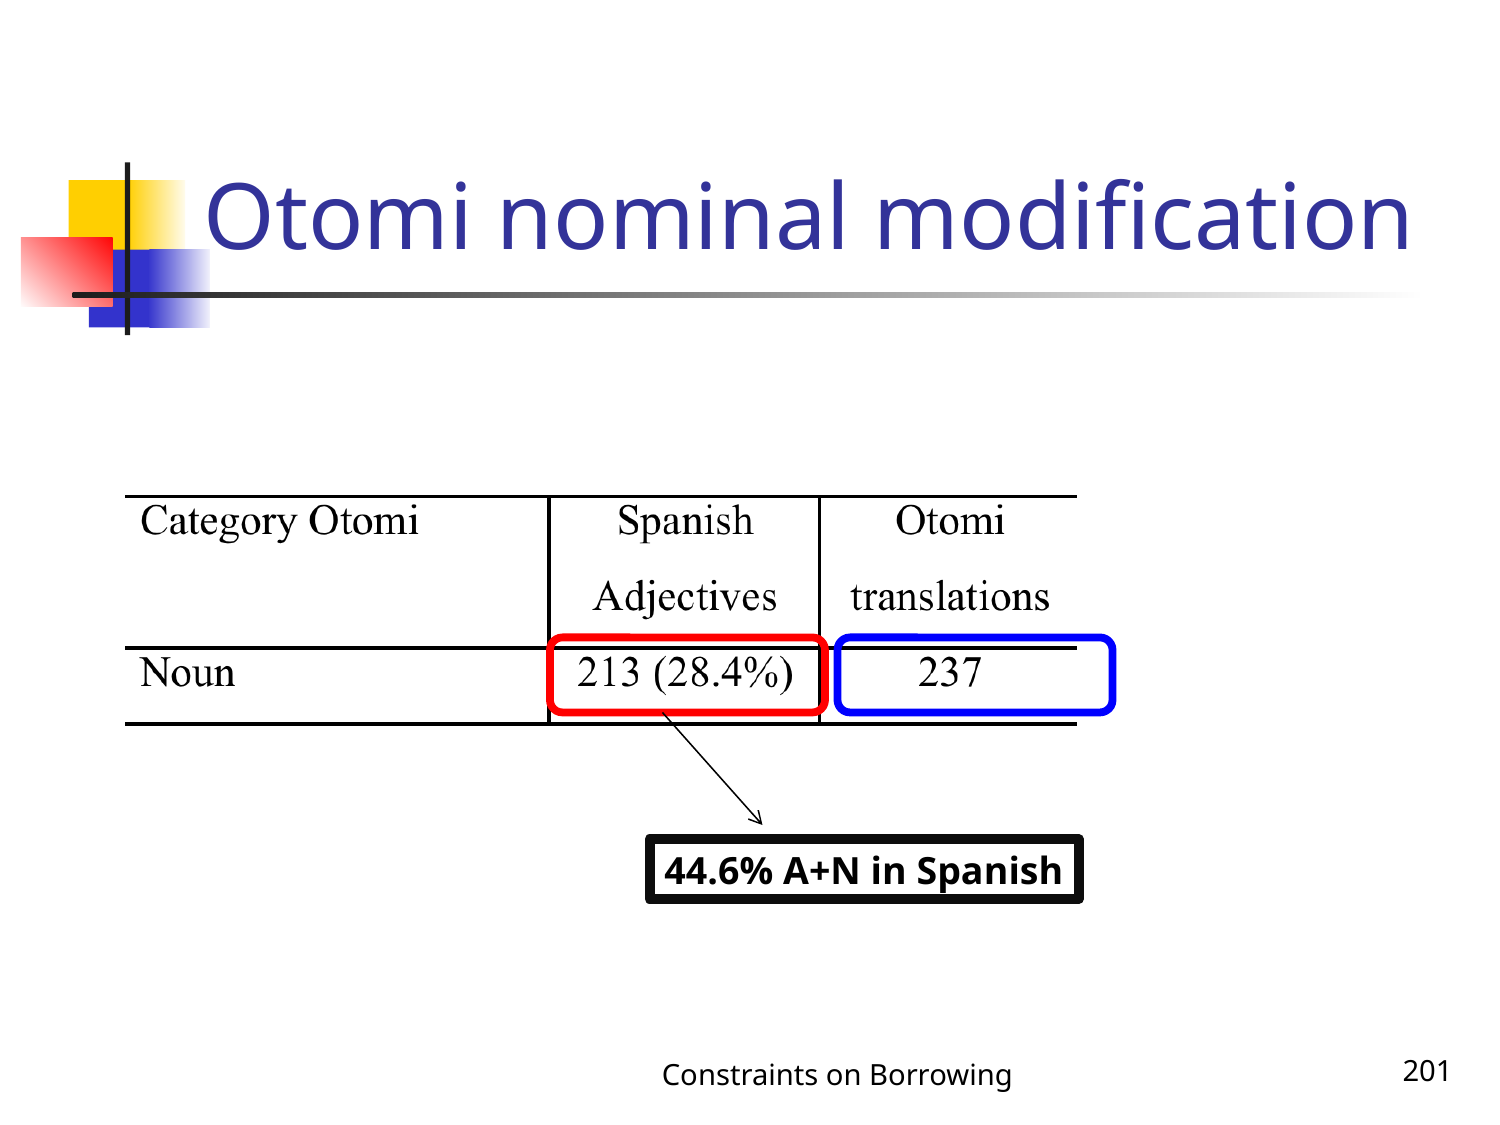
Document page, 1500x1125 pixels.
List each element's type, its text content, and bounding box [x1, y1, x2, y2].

footer Constraints on Borrowing [599, 1023, 1076, 1100]
text_box 44.6% A+N in Spanish [649, 839, 1079, 899]
slide_number 201 [1154, 1023, 1468, 1100]
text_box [656, 718, 769, 819]
title Otomi nominal modification [188, 34, 1468, 276]
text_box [124, 345, 1500, 776]
